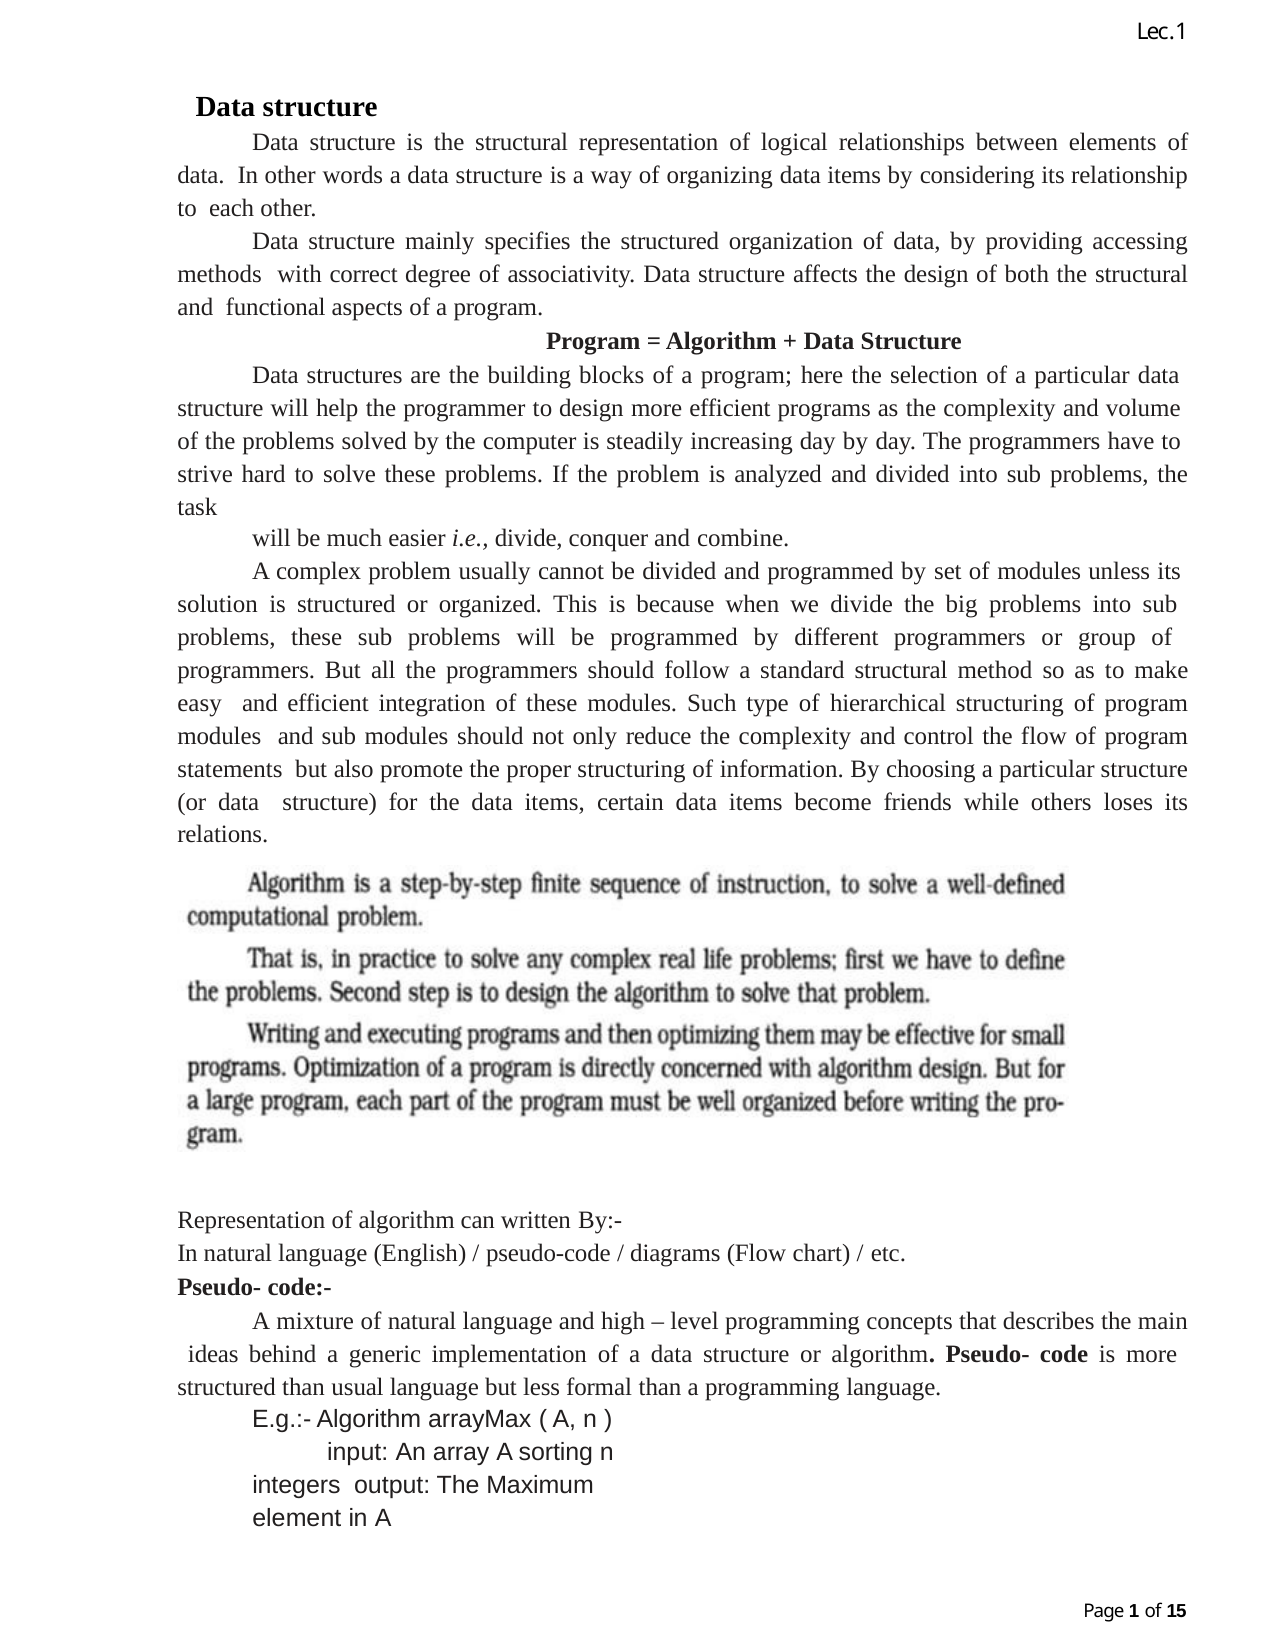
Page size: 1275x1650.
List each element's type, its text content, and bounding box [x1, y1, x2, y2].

text_box [177, 865, 1069, 1152]
slide_number Page 10 of 15 [1081, 1601, 1189, 1650]
text_box Lec.1 Data structure Data structure is the structural representation of logical relationships between elements of data. In other words a data structure is a way of organizing data items by considering its relationship to each other. Data structure mainly specifies the structured organization of data, by providing accessing methods with correct degree of associativity. Data structure affects the design of both the structural and functional aspects of a program. Program = Algorithm + Data Structure Data structures are the building blocks of a program; here the selection of a particular data structure will help the programmer to design more efficient programs as the complexity and volume of the problems solved by the computer is steadily increasing day by day. The programmers have to strive hard to solve these problems. If the problem is analyzed and divided into sub problems, the task will be much easier i.e., divide, conquer and combine. A complex problem usually cannot be divided and programmed by set of modules unless its solution is structured or organized. This is because when we divide the big problems into sub problems, these sub problems will be programmed by different programmers or group of programmers. But all the programmers should follow a standard structural method so as to make easy and efficient integration of these modules. Such type of hierarchical structuring of program modules and sub modules should not only reduce the complexity and control the flow of program statements but also promote the proper structuring of information. By choosing a particular structure (or data structure) for the data items, certain data items become friends while others loses its relations. Algorithm [175, 14, 1189, 926]
text_box Representation of algorithm can written By:- In natural language (English) / pseudo-code / diagrams (Flow chart) / etc. Pseudo- code:- A mixture of natural language and high – level programming concepts that describes the main ideas behind a generic implementation of a data structure or algorithm. Pseudo- code is more structured than usual language but less formal than a programming language. E.g.:- Algorithm arrayMax ( A, n ) input: An array A sorting n integers output: The Maximum element in A [175, 1198, 1189, 1532]
